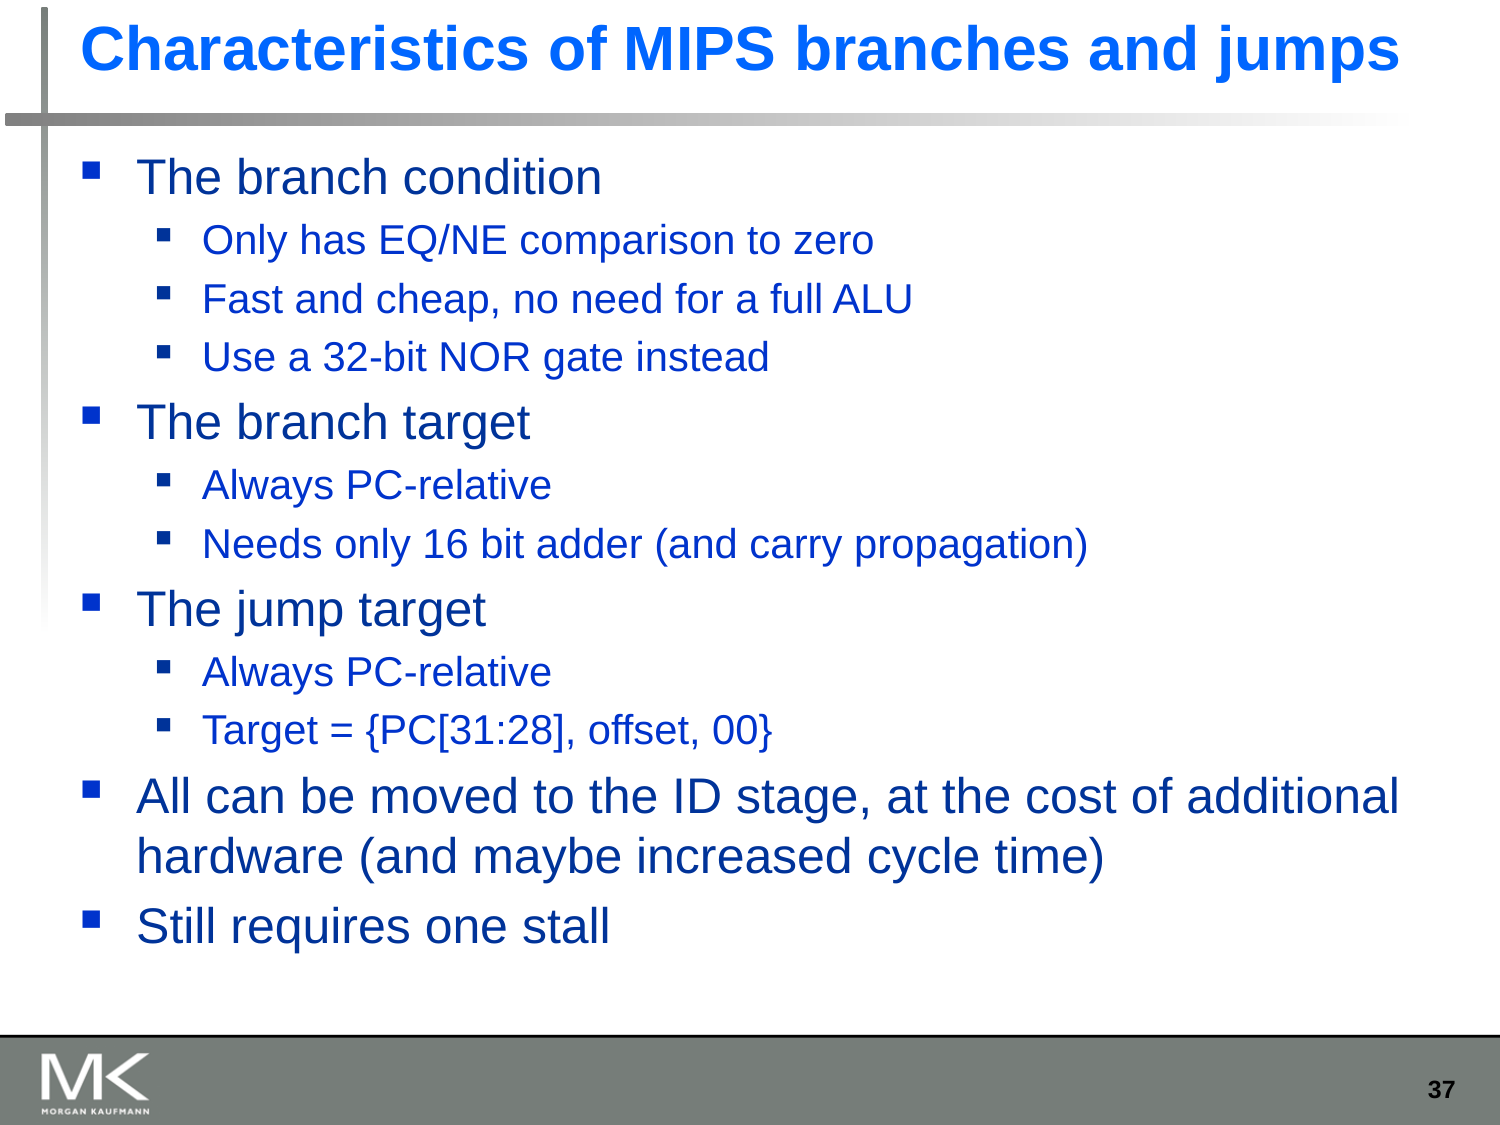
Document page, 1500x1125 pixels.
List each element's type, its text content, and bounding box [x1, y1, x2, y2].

title Characteristics of MIPS branches and jumps [64, 0, 1424, 92]
picture [29, 1046, 160, 1123]
list The branch condition Only has EQ/NE comparison to zero Fast and cheap, no need for a full ALU Use a 32-bit NOR gate instead The branch target Always PC-relative Needs only 16 bit adder (and carry propagation) The jump target Always PC-relative Target = {PC[31:28], offset, 00} All can be moved to the ID stage, at the cost of additional hardware (and maybe increased cycle time) Still requires one stall [64, 136, 1422, 976]
